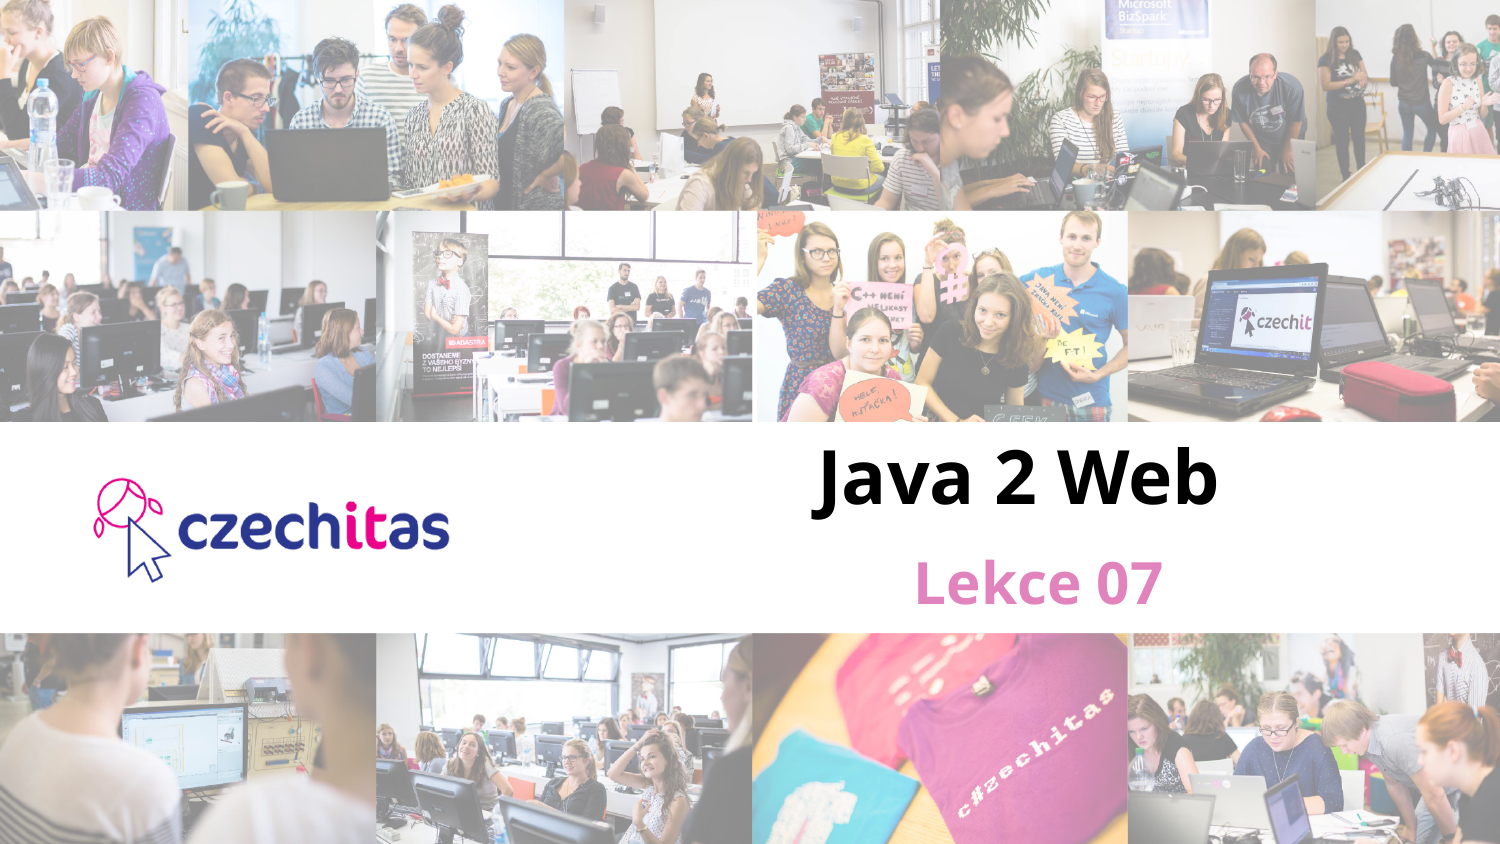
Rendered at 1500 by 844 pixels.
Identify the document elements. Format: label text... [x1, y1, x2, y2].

picture [0, 0, 1500, 422]
subtitle Lekce 07 [620, 528, 1458, 635]
picture [0, 633, 1500, 844]
picture [80, 468, 465, 594]
title Java 2 Web [537, 421, 1500, 529]
